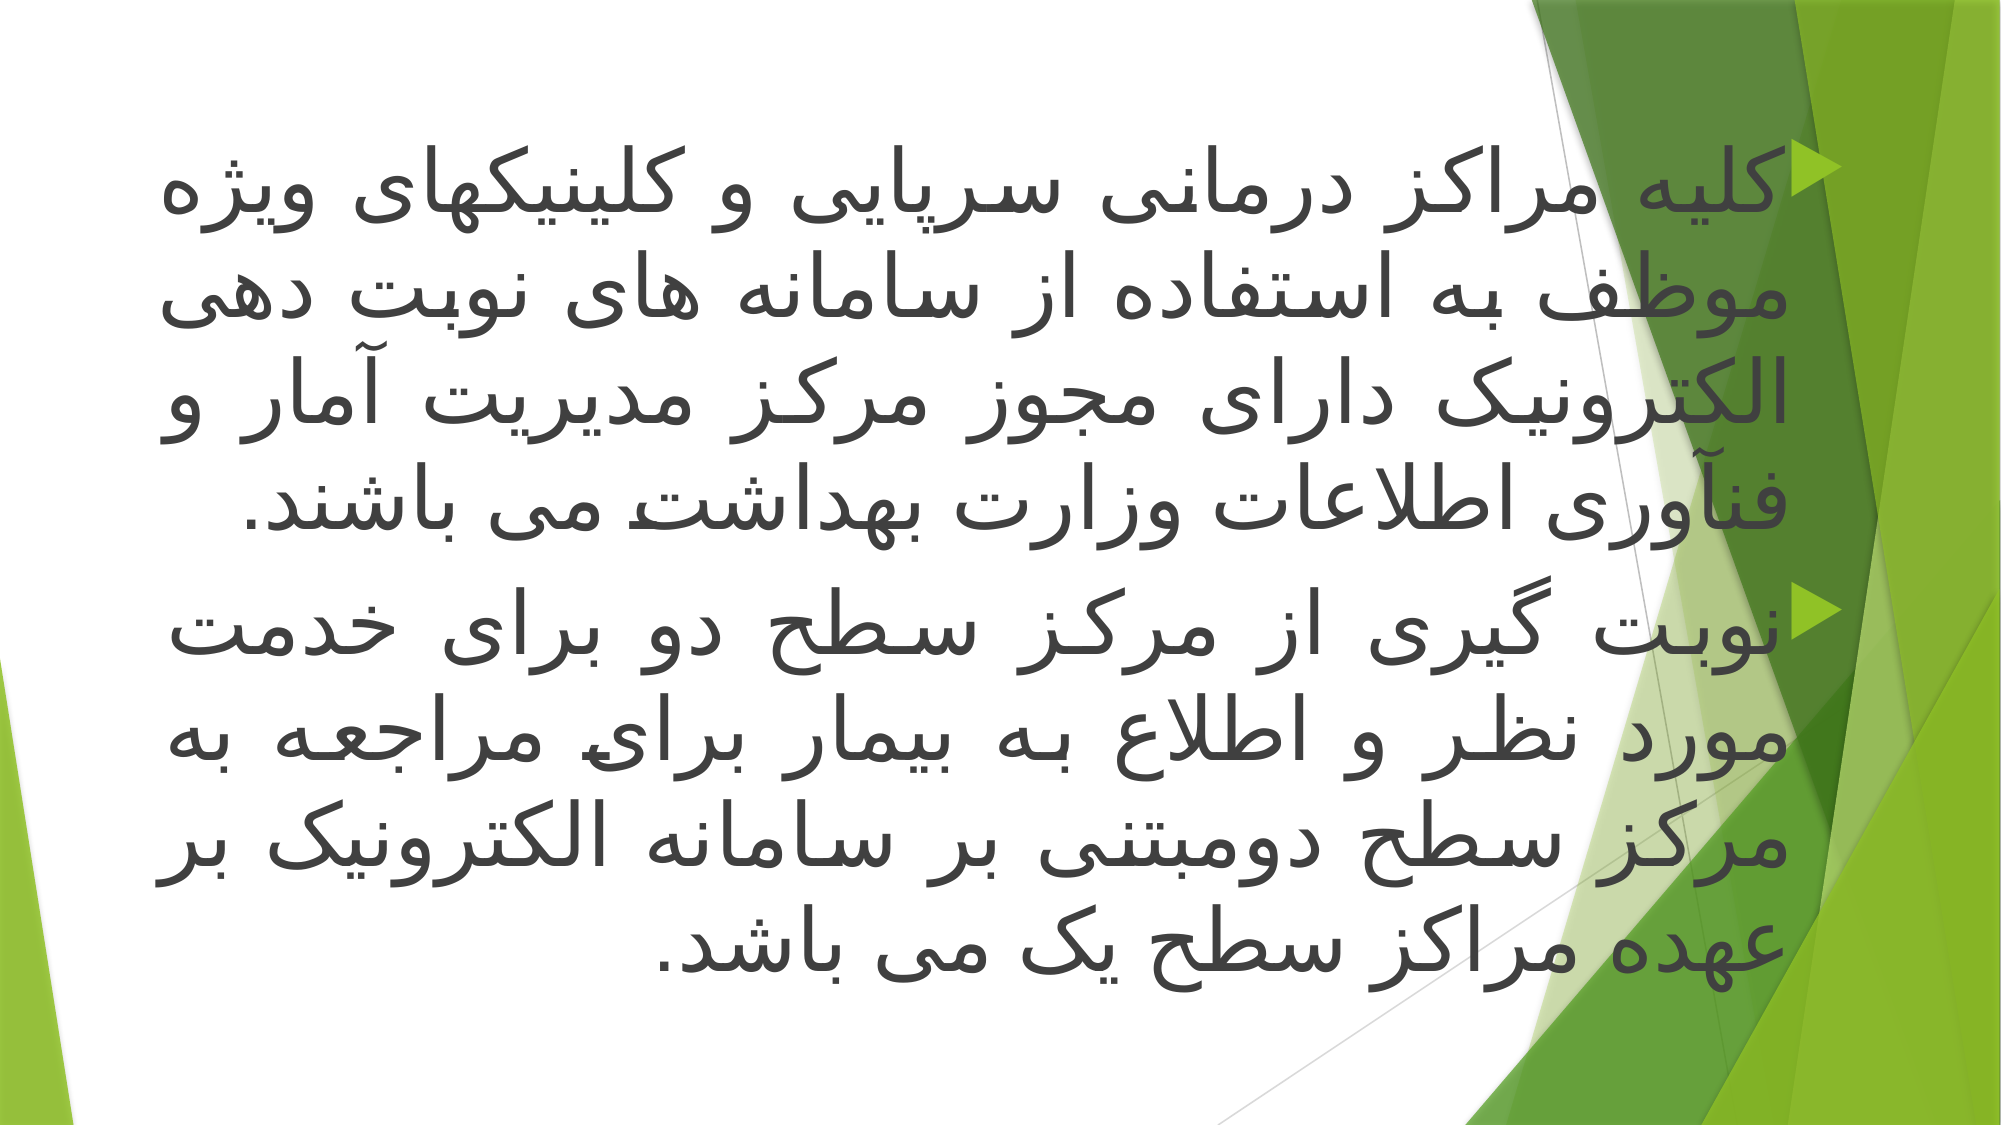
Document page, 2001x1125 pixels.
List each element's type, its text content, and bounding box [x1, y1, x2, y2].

list کلیه مراکز درمانی سرپایی و کلینیکهای ویژه موظف به استفاده از سامانه های نوبت دهی الکترونیک دارای مجوز مرکز مدیریت آمار و فنآوری اطلاعات وزارت بهداشت می باشند. نوبت گیری از مرکز سطح دو برای خدمت مورد نظر و اطلاع به بیمار برای مراجعه به مرکز سطح دومبتنی بر سامانه الکترونیک بر عهده مراکز سطح یک می باشد. [137, 116, 1863, 1014]
